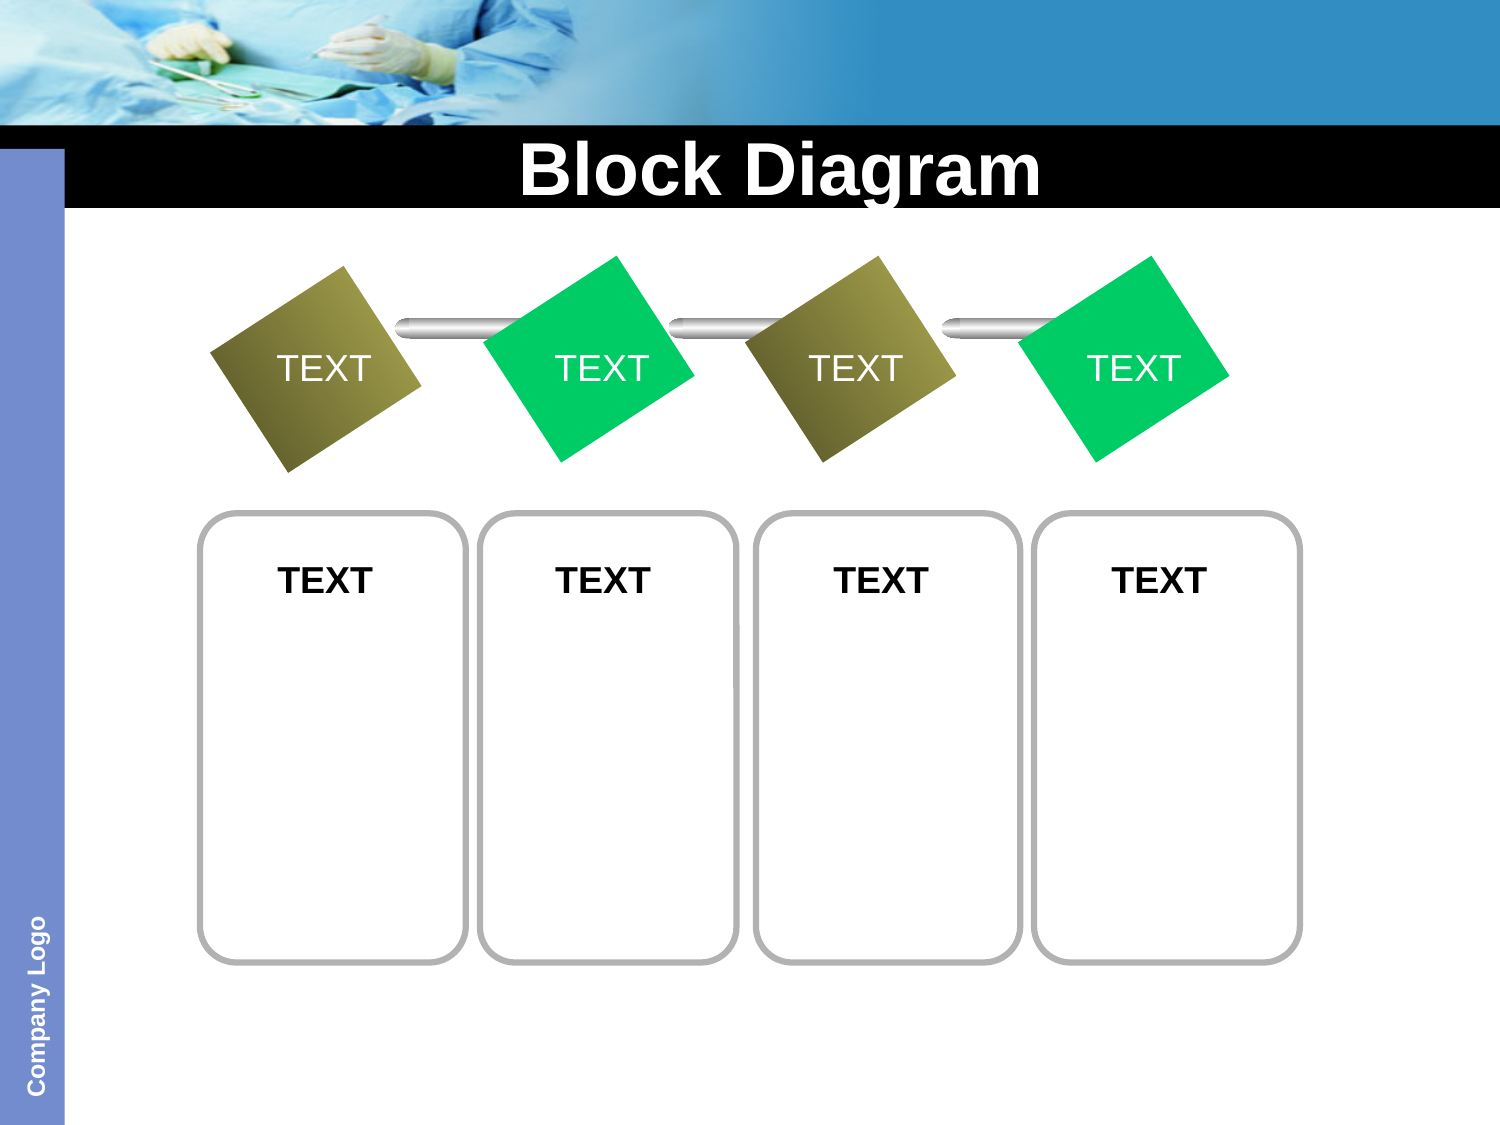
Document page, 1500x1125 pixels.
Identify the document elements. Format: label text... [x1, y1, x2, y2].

text_box TEXT [540, 548, 667, 609]
text_box TEXT [262, 548, 389, 609]
picture [0, 0, 1500, 125]
text_box [1033, 513, 1300, 963]
text_box TEXT [818, 548, 945, 609]
text_box [479, 513, 737, 963]
title Block Diagram [62, 124, 1500, 206]
text_box [755, 513, 1021, 963]
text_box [235, 287, 1204, 442]
text_box TEXT [1096, 548, 1223, 609]
text_box [199, 513, 466, 963]
